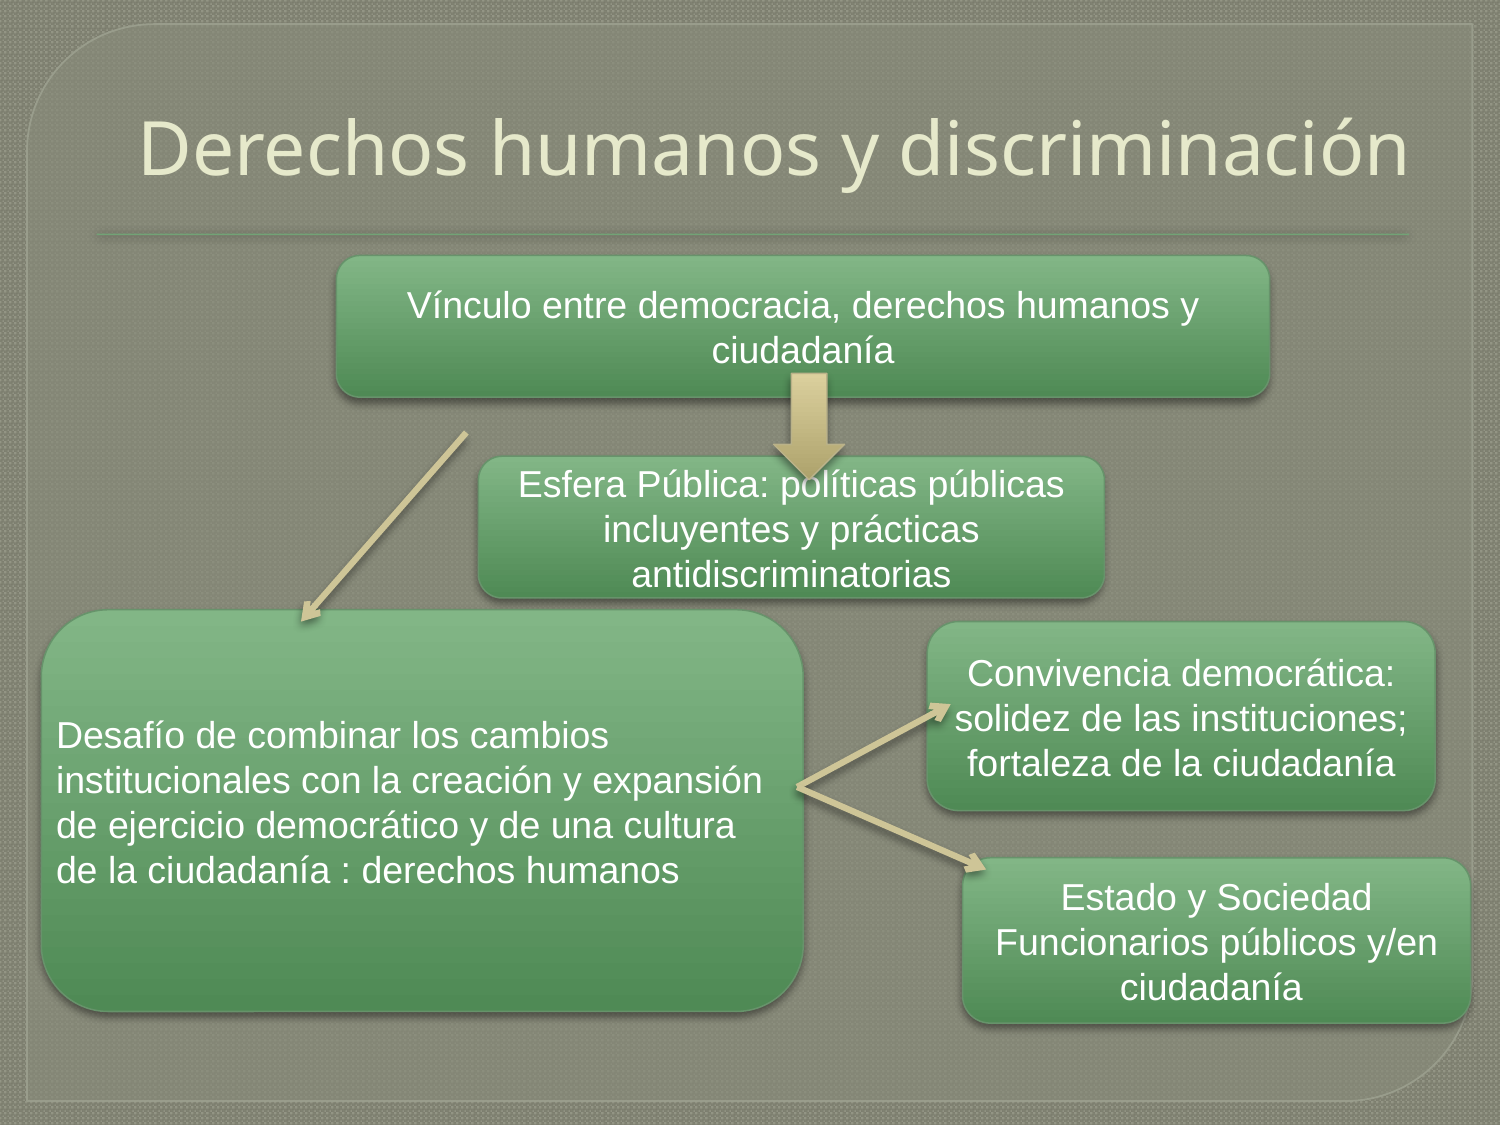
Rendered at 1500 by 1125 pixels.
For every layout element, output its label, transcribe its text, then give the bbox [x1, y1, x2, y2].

text_box Desafío de combinar los cambios institucionales con la creación y expansión de ejercicio democrático y de una cultura de la ciudadanía : derechos humanos [41, 704, 792, 899]
text_box Convivencia democrática: solidez de las instituciones; fortaleza de la ciudadanía [926, 620, 1436, 812]
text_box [796, 703, 951, 786]
list [29, 208, 1471, 1083]
text_box [40, 608, 805, 1013]
title Derechos humanos y discriminación [76, 43, 1427, 199]
text_box Estado y Sociedad Funcionarios públicos y/en ciudadanía [961, 856, 1472, 1024]
text_box [772, 372, 846, 481]
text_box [796, 786, 987, 870]
text_box Esfera Pública: políticas públicas incluyentes y prácticas antidiscriminatorias [477, 455, 1106, 599]
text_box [300, 432, 467, 622]
text_box Vínculo entre democracia, derechos humanos y ciudadanía [335, 254, 1271, 398]
